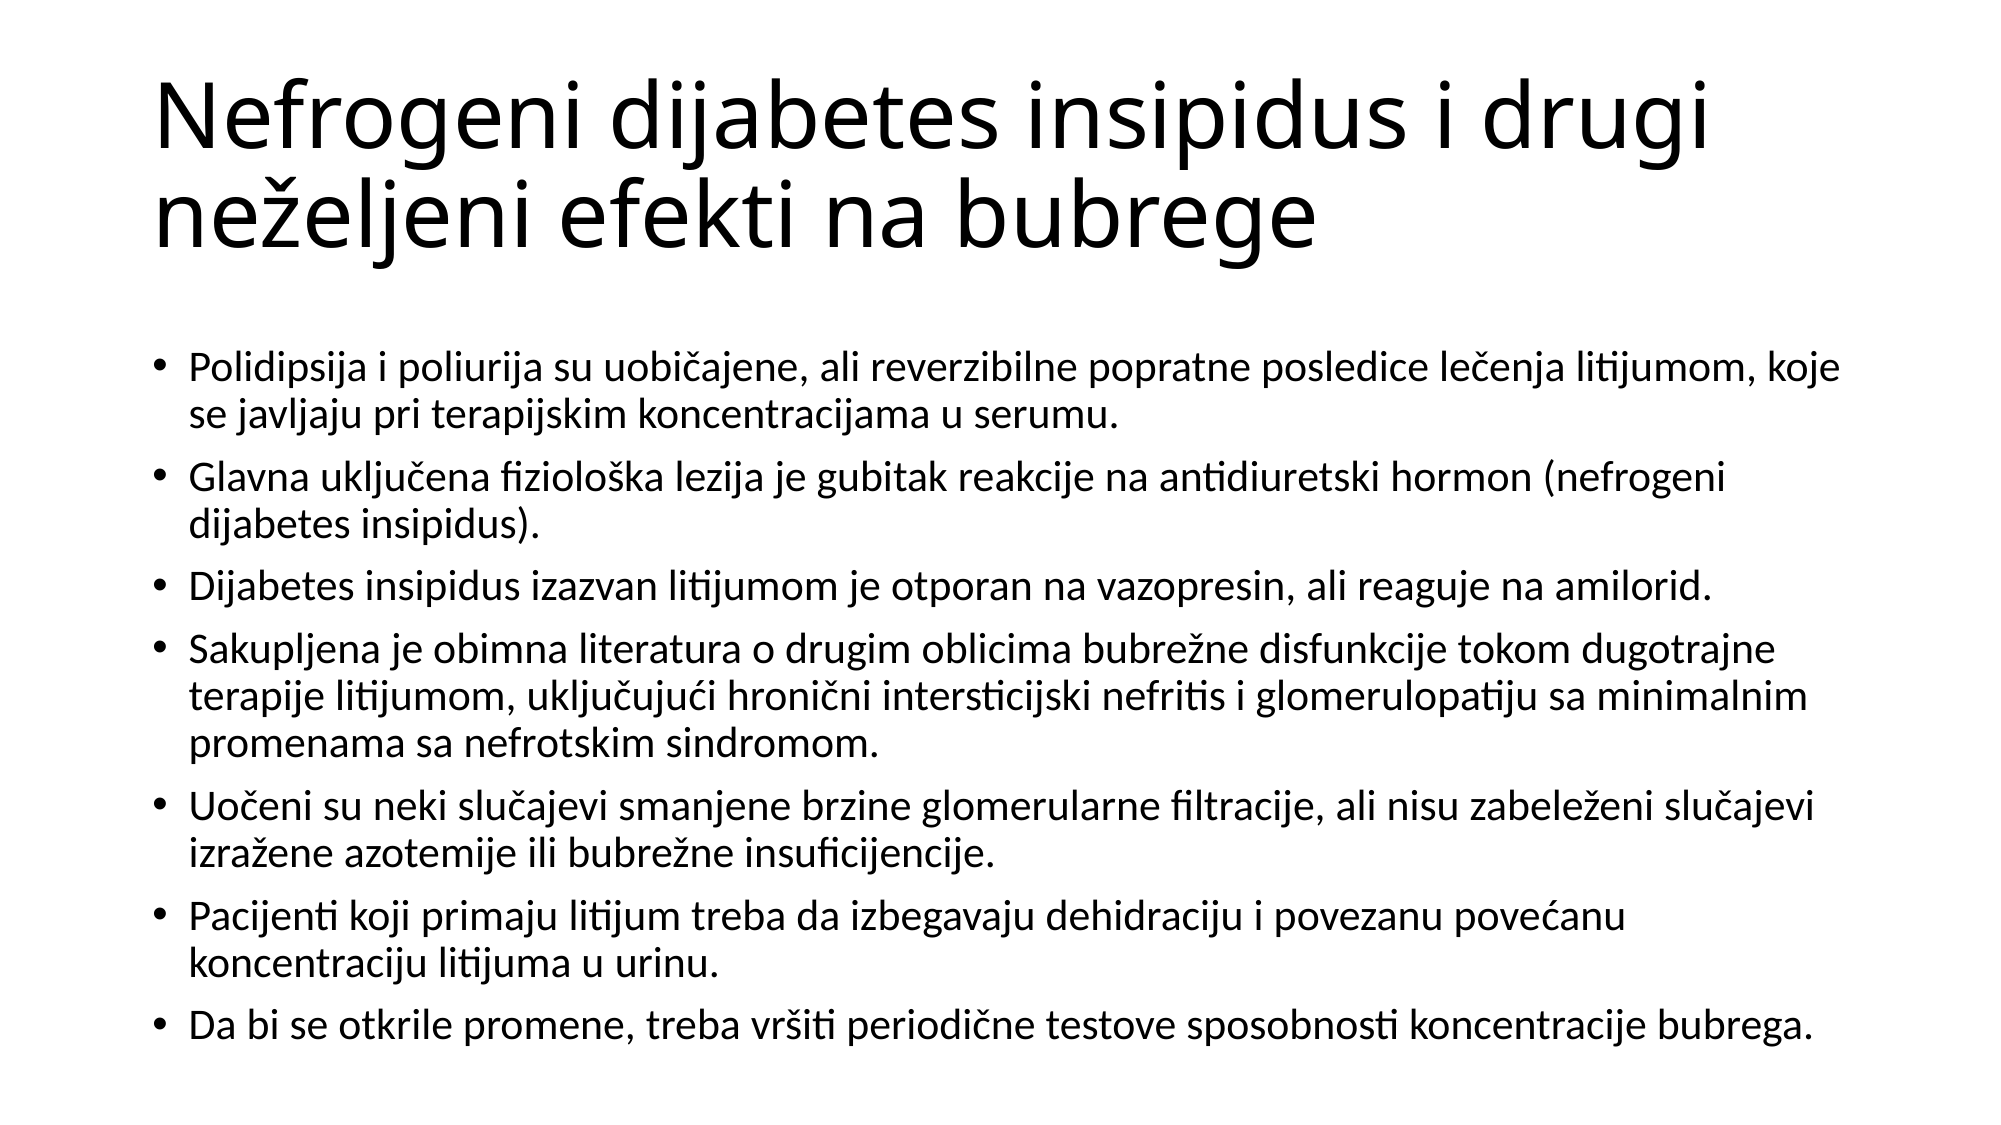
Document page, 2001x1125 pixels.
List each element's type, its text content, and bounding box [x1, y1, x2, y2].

list Polidipsija i poliurija su uobičajene, ali reverzibilne popratne posledice lečenja litijumom, koje se javljaju pri terapijskim koncentracijama u serumu. Glavna uključena fiziološka lezija je gubitak reakcije na antidiuretski hormon (nefrogeni dijabetes insipidus). Dijabetes insipidus izazvan litijumom je otporan na vazopresin, ali reaguje na amilorid. Sakupljena je obimna literatura o drugim oblicima bubrežne disfunkcije tokom dugotrajne terapije litijumom, uključujući hronični intersticijski nefritis i glomerulopatiju sa minimalnim promenama sa nefrotskim sindromom. Uočeni su neki slučajevi smanjene brzine glomerularne filtracije, ali nisu zabeleženi slučajevi izražene azotemije ili bubrežne insuficijencije. Pacijenti koji primaju litijum treba da izbegavaju dehidraciju i povezanu povećanu koncentraciju litijuma u ​​urinu. Da bi se otkrile promene, treba vršiti periodične testove sposobnosti koncentracije bubrega. [137, 336, 1863, 1066]
title Nefrogeni dijabetes insipidus i drugi neželjeni efekti na bubrege [137, 59, 1863, 278]
